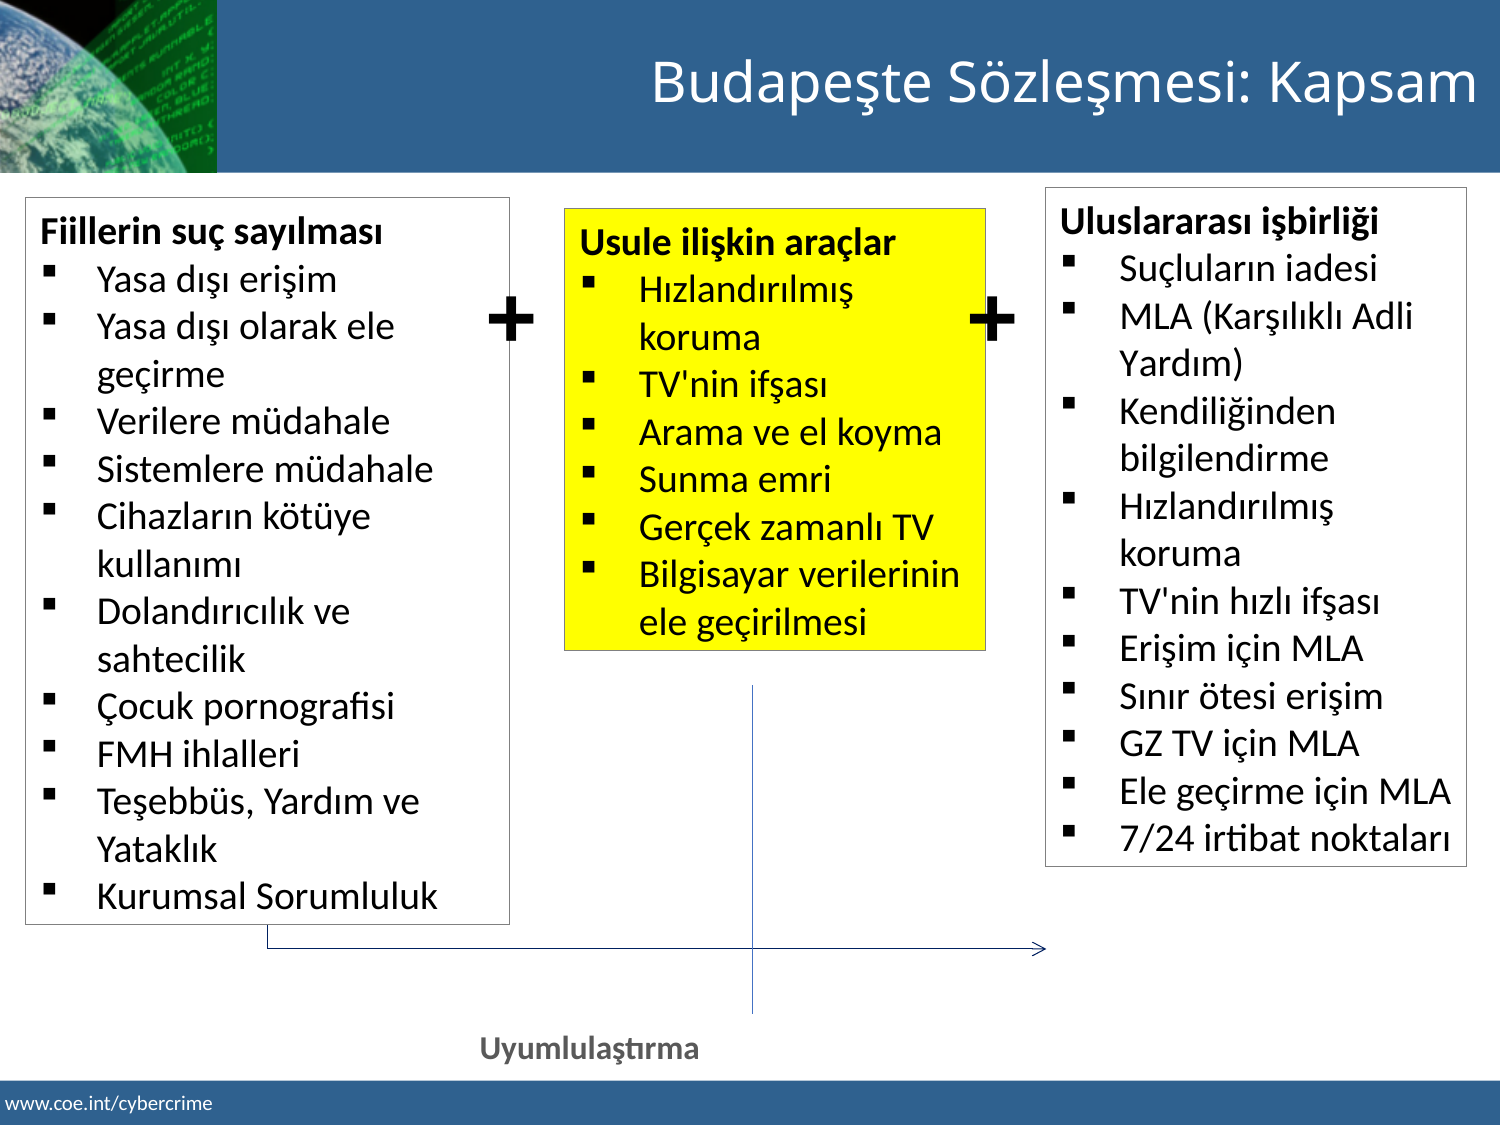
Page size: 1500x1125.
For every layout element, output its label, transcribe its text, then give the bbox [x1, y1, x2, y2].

text_box + [951, 251, 1057, 377]
text_box Fiillerin suç sayılması Yasa dışı erişim Yasa dışı olarak ele geçirme Verilere müdahale Sistemlere müdahale Cihazların kötüye kullanımı Dolandırıcılık ve sahtecilik Çocuk pornografisi FMH ihlalleri Teşebbüs, Yardım ve Yataklık Kurumsal Sorumluluk [25, 197, 510, 925]
text_box Uyumlulaştırma [464, 1018, 656, 1074]
text_box Usule ilişkin araçlar Hızlandırılmış koruma TV'nin ifşası Arama ve el koyma Sunma emri Gerçek zamanlı TV Bilgisayar verilerinin ele geçirilmesi [564, 208, 986, 651]
picture [0, 0, 217, 173]
text_box Uyumlulaştırma [658, 1018, 787, 1074]
text_box + [471, 251, 577, 377]
text_box Budapeşte Sözleşmesi: Kapsam [241, 38, 1494, 121]
text_box Uluslararası işbirliği Suçluların iadesi MLA (Karşılıklı Adli Yardım) Kendiliğinden bilgilendirme Hızlandırılmış koruma TV'nin hızlı ifşası Erişim için MLA Sınır ötesi erişim GZ TV için MLA Ele geçirme için MLA 7/24 irtibat noktaları [1045, 187, 1467, 867]
